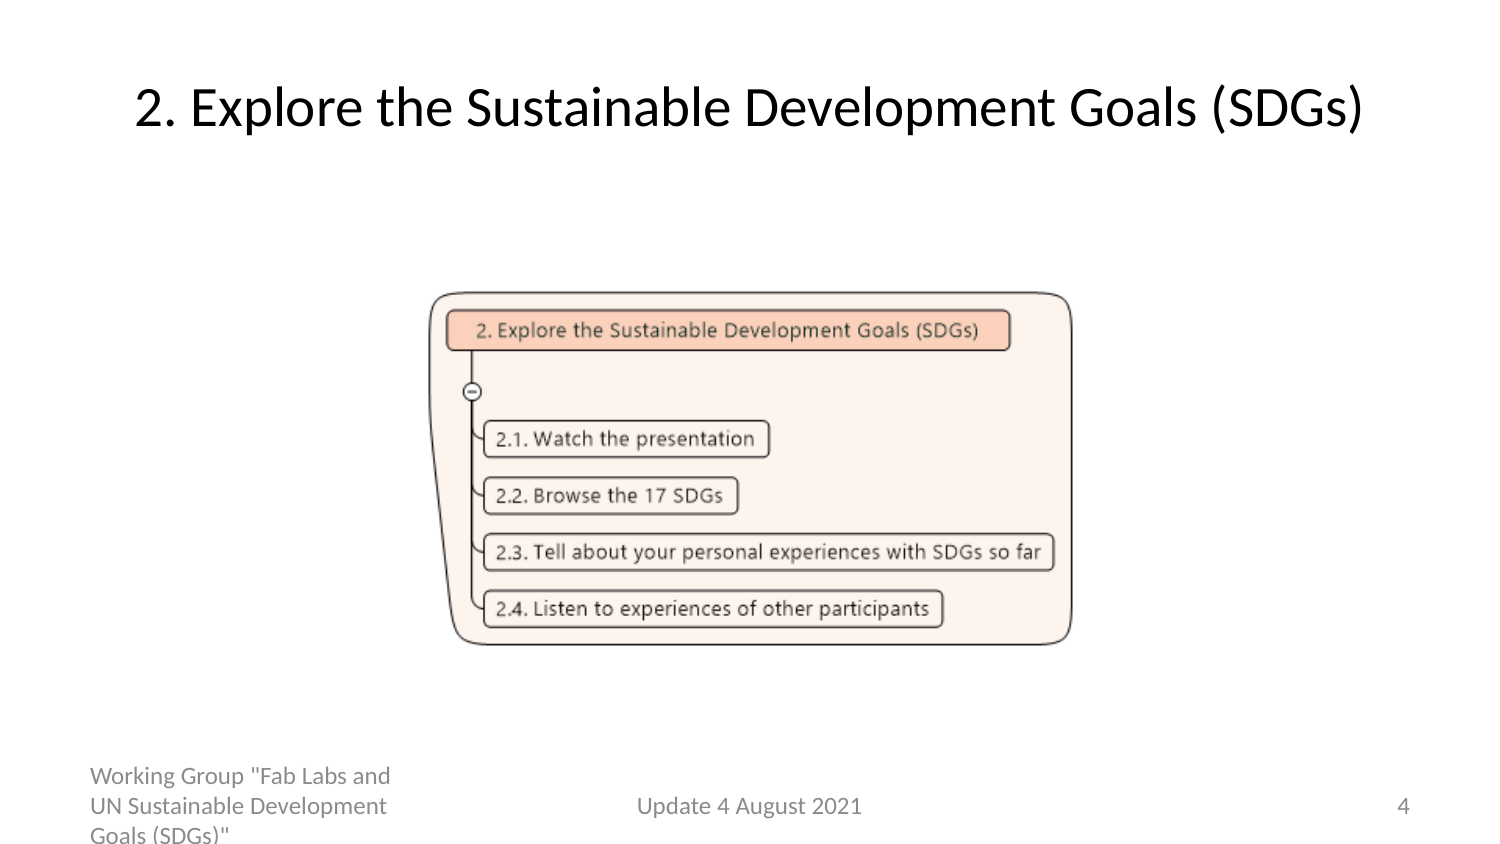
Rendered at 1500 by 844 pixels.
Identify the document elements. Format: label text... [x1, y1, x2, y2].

slide_number Working Group "Fab Labs and UN Sustainable Development Goals (SDGs)" [75, 782, 425, 827]
picture [420, 283, 1080, 652]
title 2. Explore the Sustainable Development Goals (SDGs) [75, 33, 1425, 175]
slide_number 4 [1074, 782, 1425, 827]
footer Update 4 August 2021 [512, 782, 988, 827]
